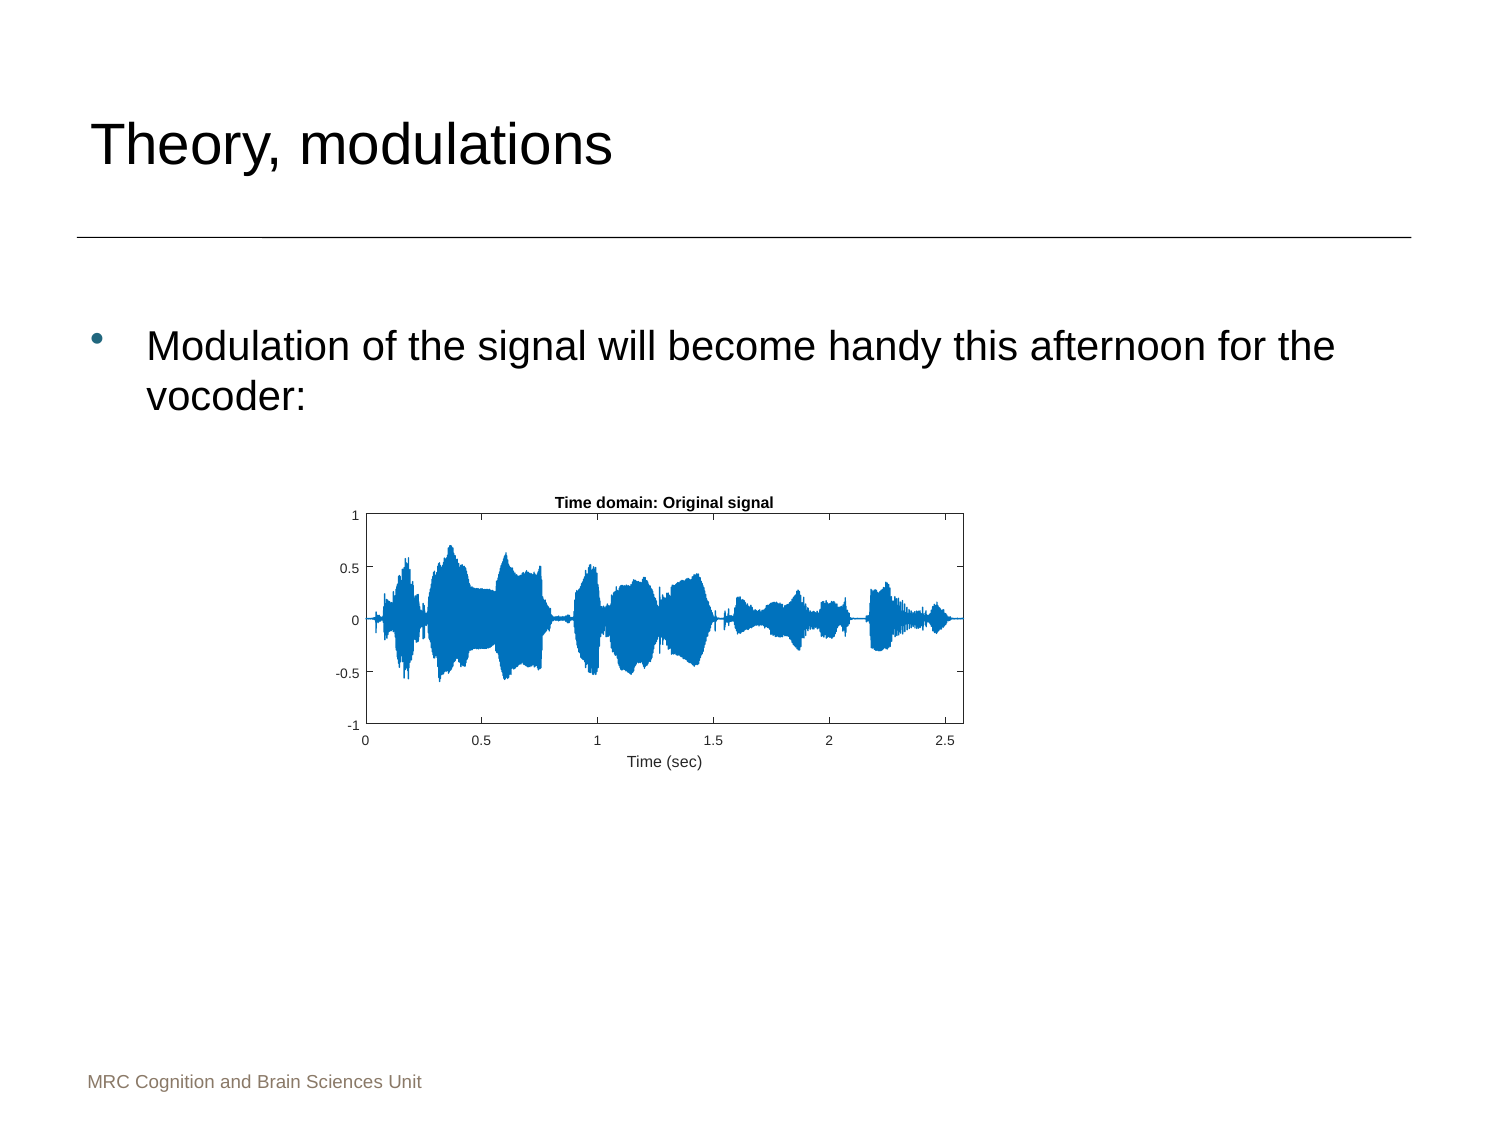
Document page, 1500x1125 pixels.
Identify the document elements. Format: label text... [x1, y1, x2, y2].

picture [253, 467, 1117, 777]
title Theory, modulations [74, 74, 1413, 209]
list Modulation of the signal will become handy this afternoon for the vocoder: [74, 310, 1413, 1062]
